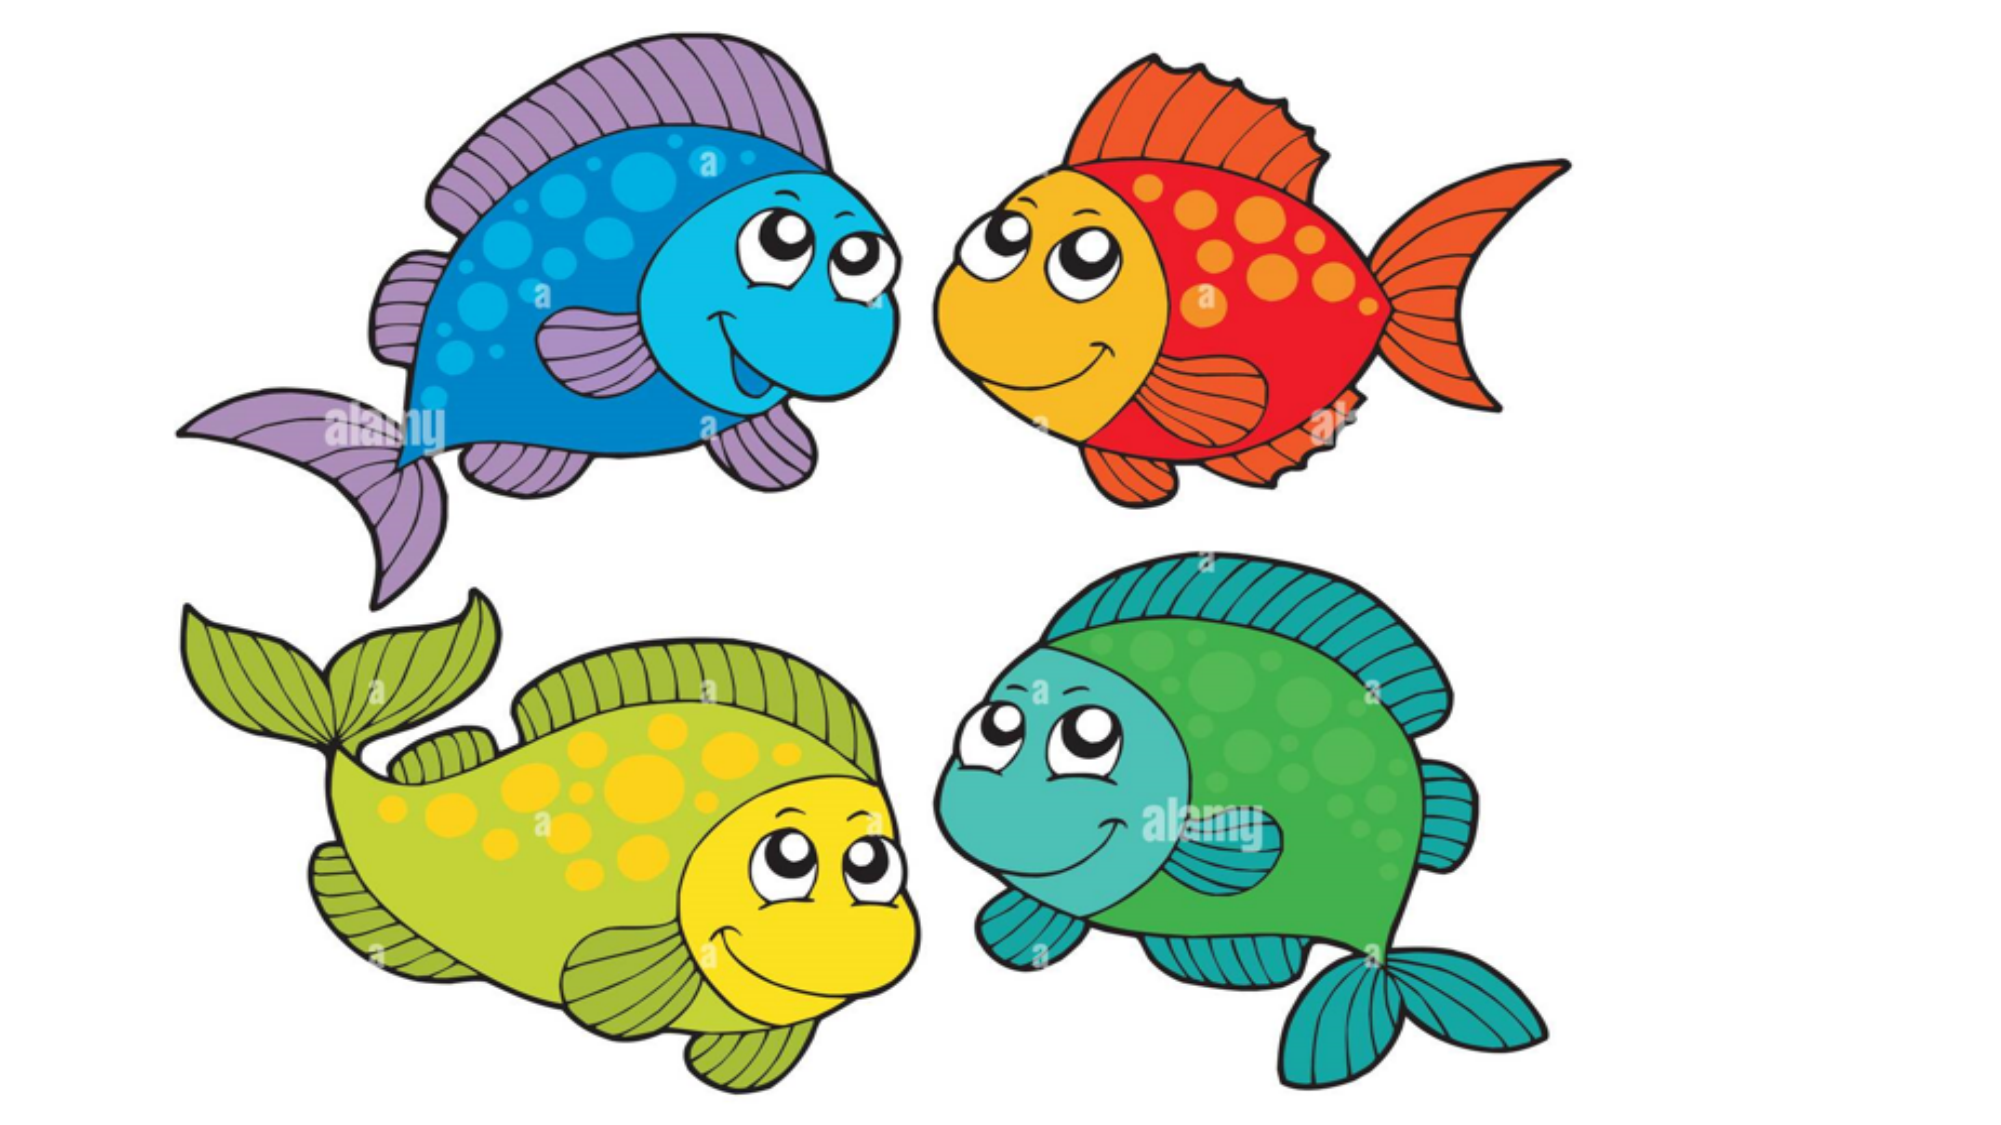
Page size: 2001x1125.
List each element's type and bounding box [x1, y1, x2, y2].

picture [125, 24, 1585, 1105]
